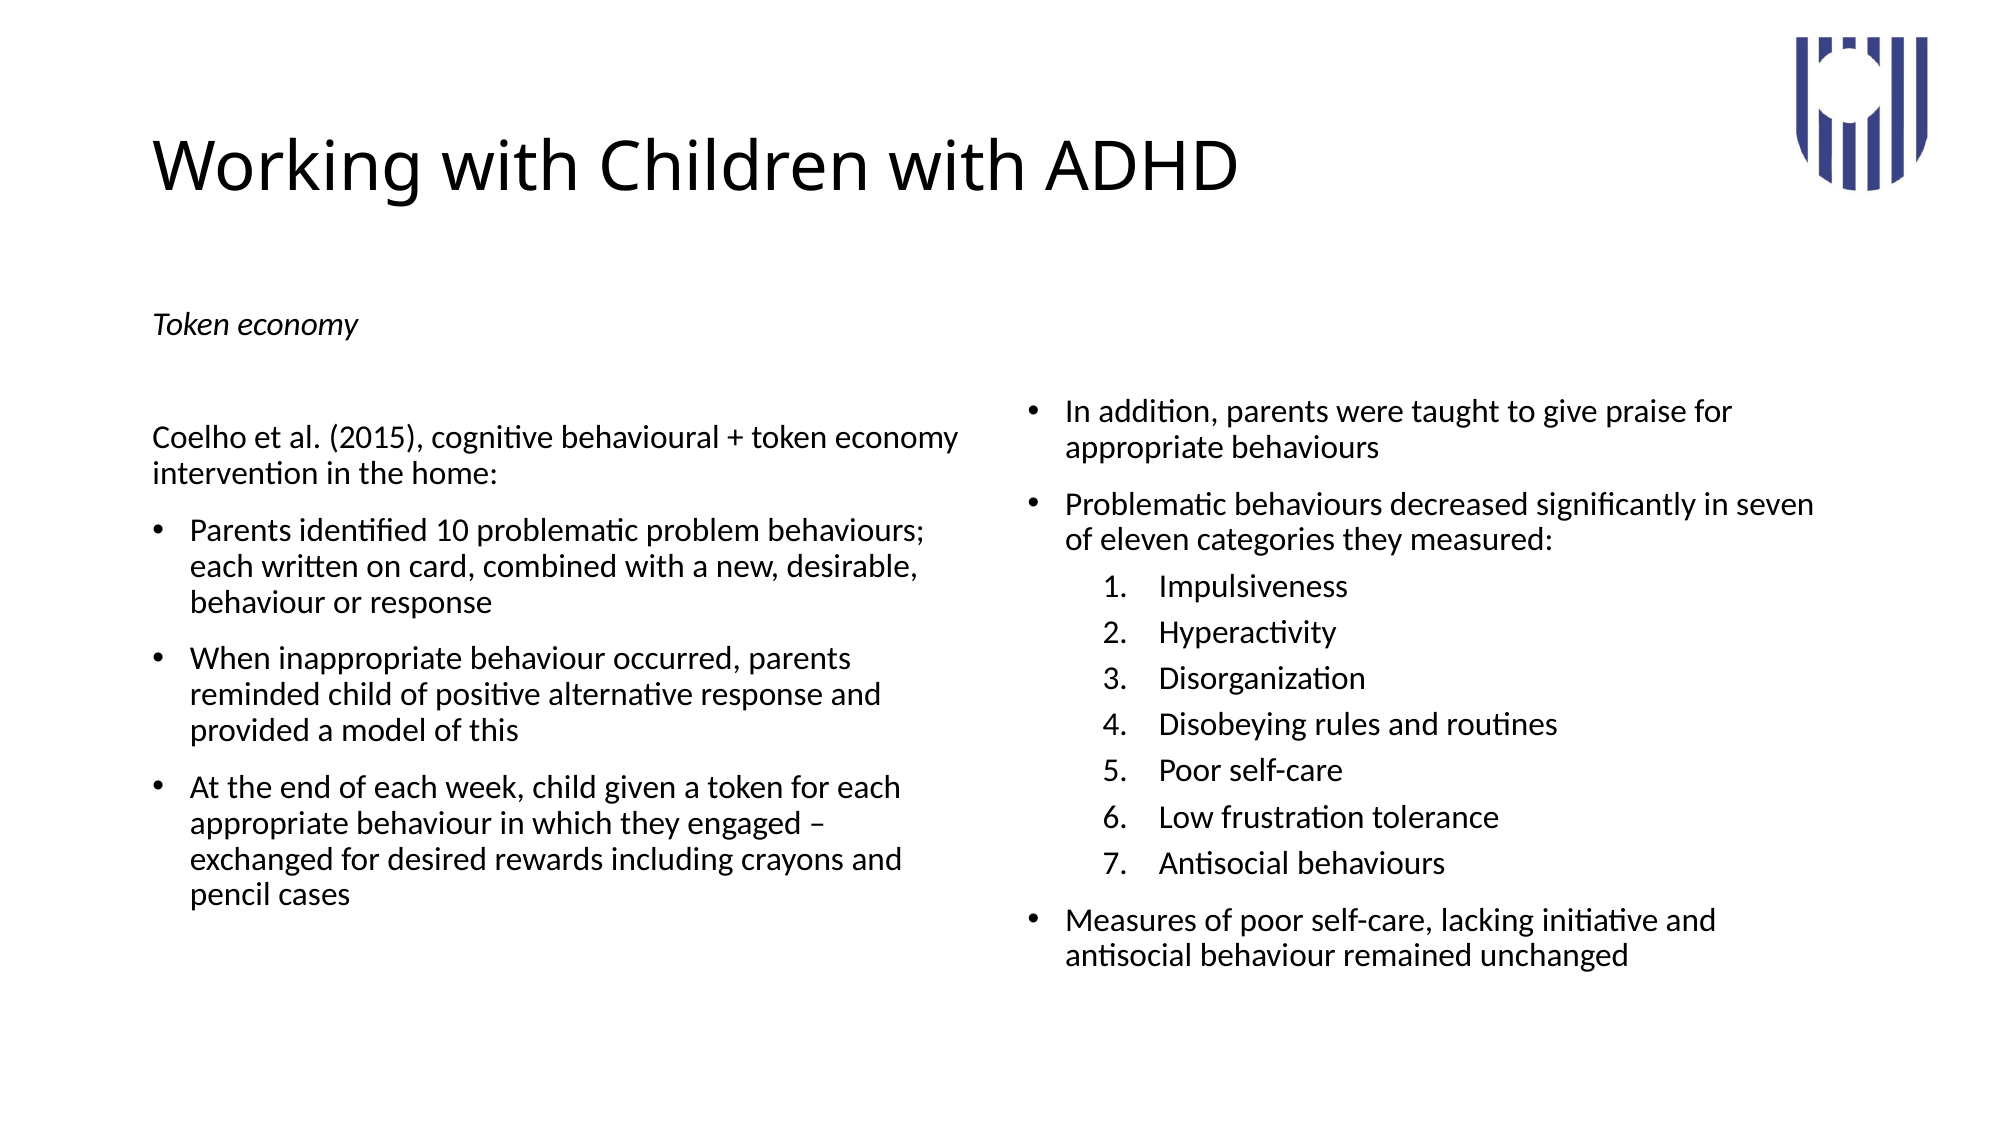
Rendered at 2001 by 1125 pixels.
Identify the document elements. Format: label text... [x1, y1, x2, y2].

title Working with Children with ADHD [137, 59, 1863, 278]
picture [1742, 0, 1983, 240]
list In addition, parents were taught to give praise for appropriate behaviours Problematic behaviours decreased significantly in seven of eleven categories they measured: Impulsiveness Hyperactivity Disorganization Disobeying rules and routines Poor self-care Low frustration tolerance Antisocial behaviours Measures of poor self-care, lacking initiative and antisocial behaviour remained unchanged [1012, 386, 1863, 1100]
list Token economy Coelho et al. (2015), cognitive behavioural + token economy intervention in the home: Parents identified 10 problematic problem behaviours; each written on card, combined with a new, desirable, behaviour or response When inappropriate behaviour occurred, parents reminded child of positive alternative response and provided a model of this At the end of each week, child given a token for each appropriate behaviour in which they engaged – exchanged for desired rewards including crayons and pencil cases [137, 299, 988, 1014]
